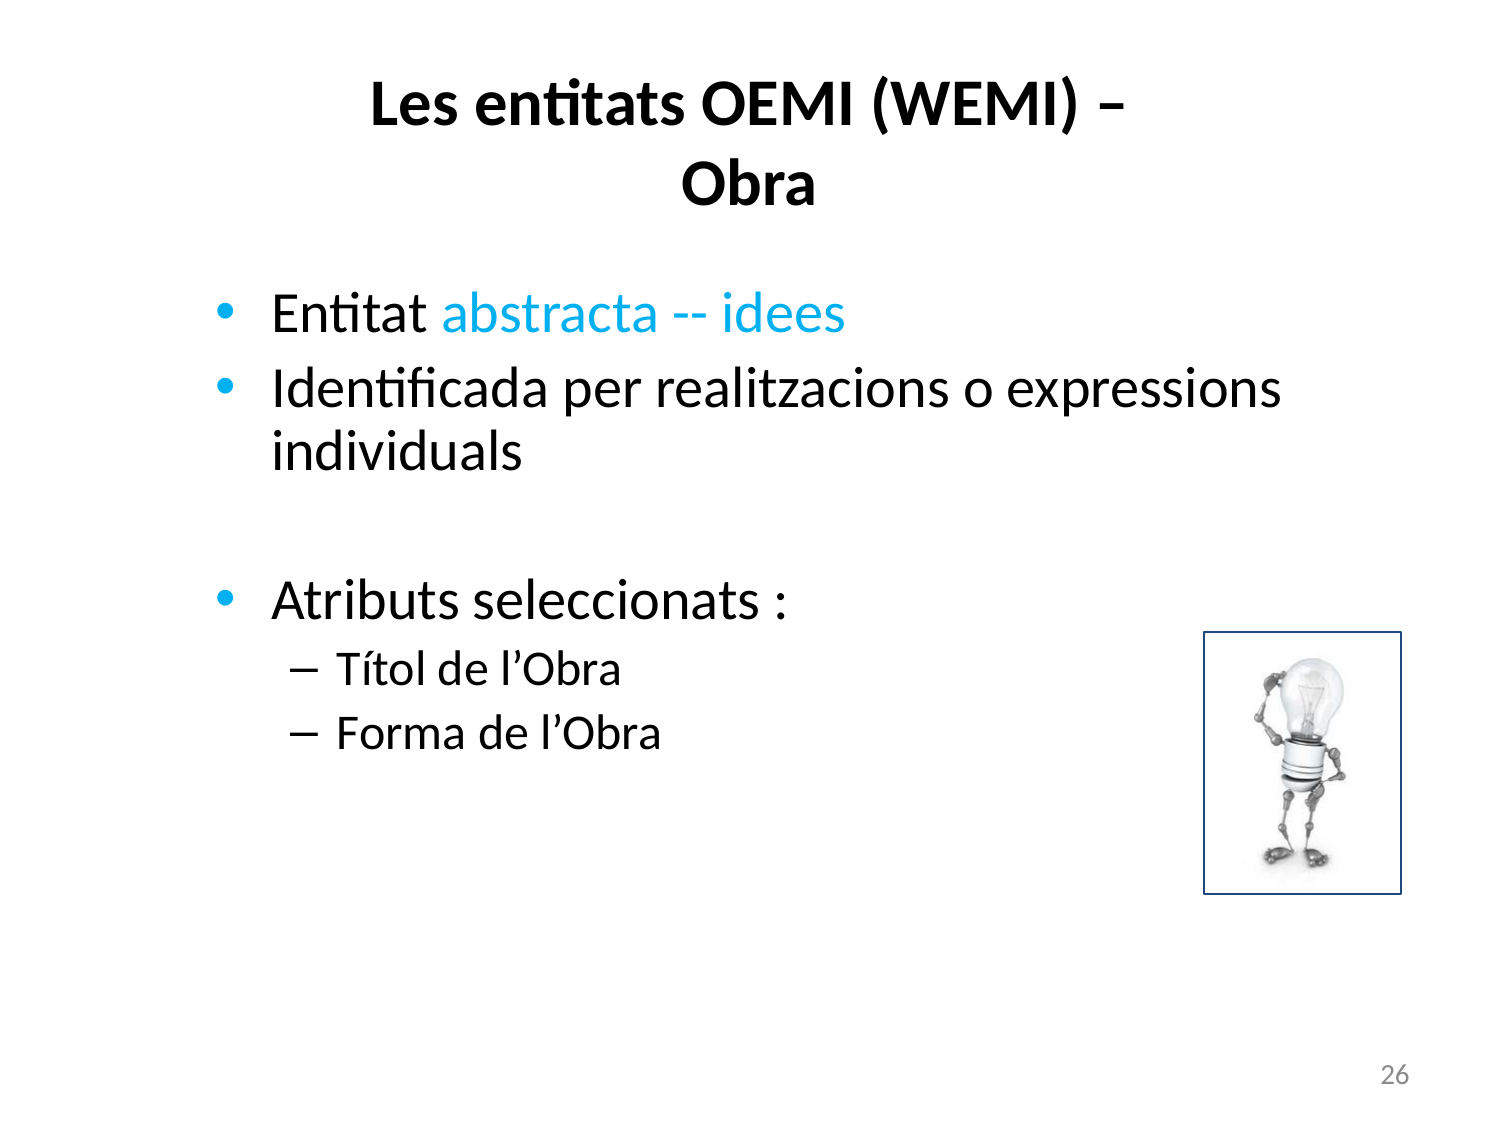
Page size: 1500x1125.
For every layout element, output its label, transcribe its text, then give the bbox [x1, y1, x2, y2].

list Entitat abstracta -- idees Identificada per realitzacions o expressions individuals Atributs seleccionats : Títol de l’Obra Forma de l’Obra [200, 275, 1400, 1025]
title Les entitats OEMI (WEMI) – Obra [75, 45, 1425, 233]
picture [1204, 632, 1401, 894]
slide_number 26 [1074, 1042, 1425, 1103]
